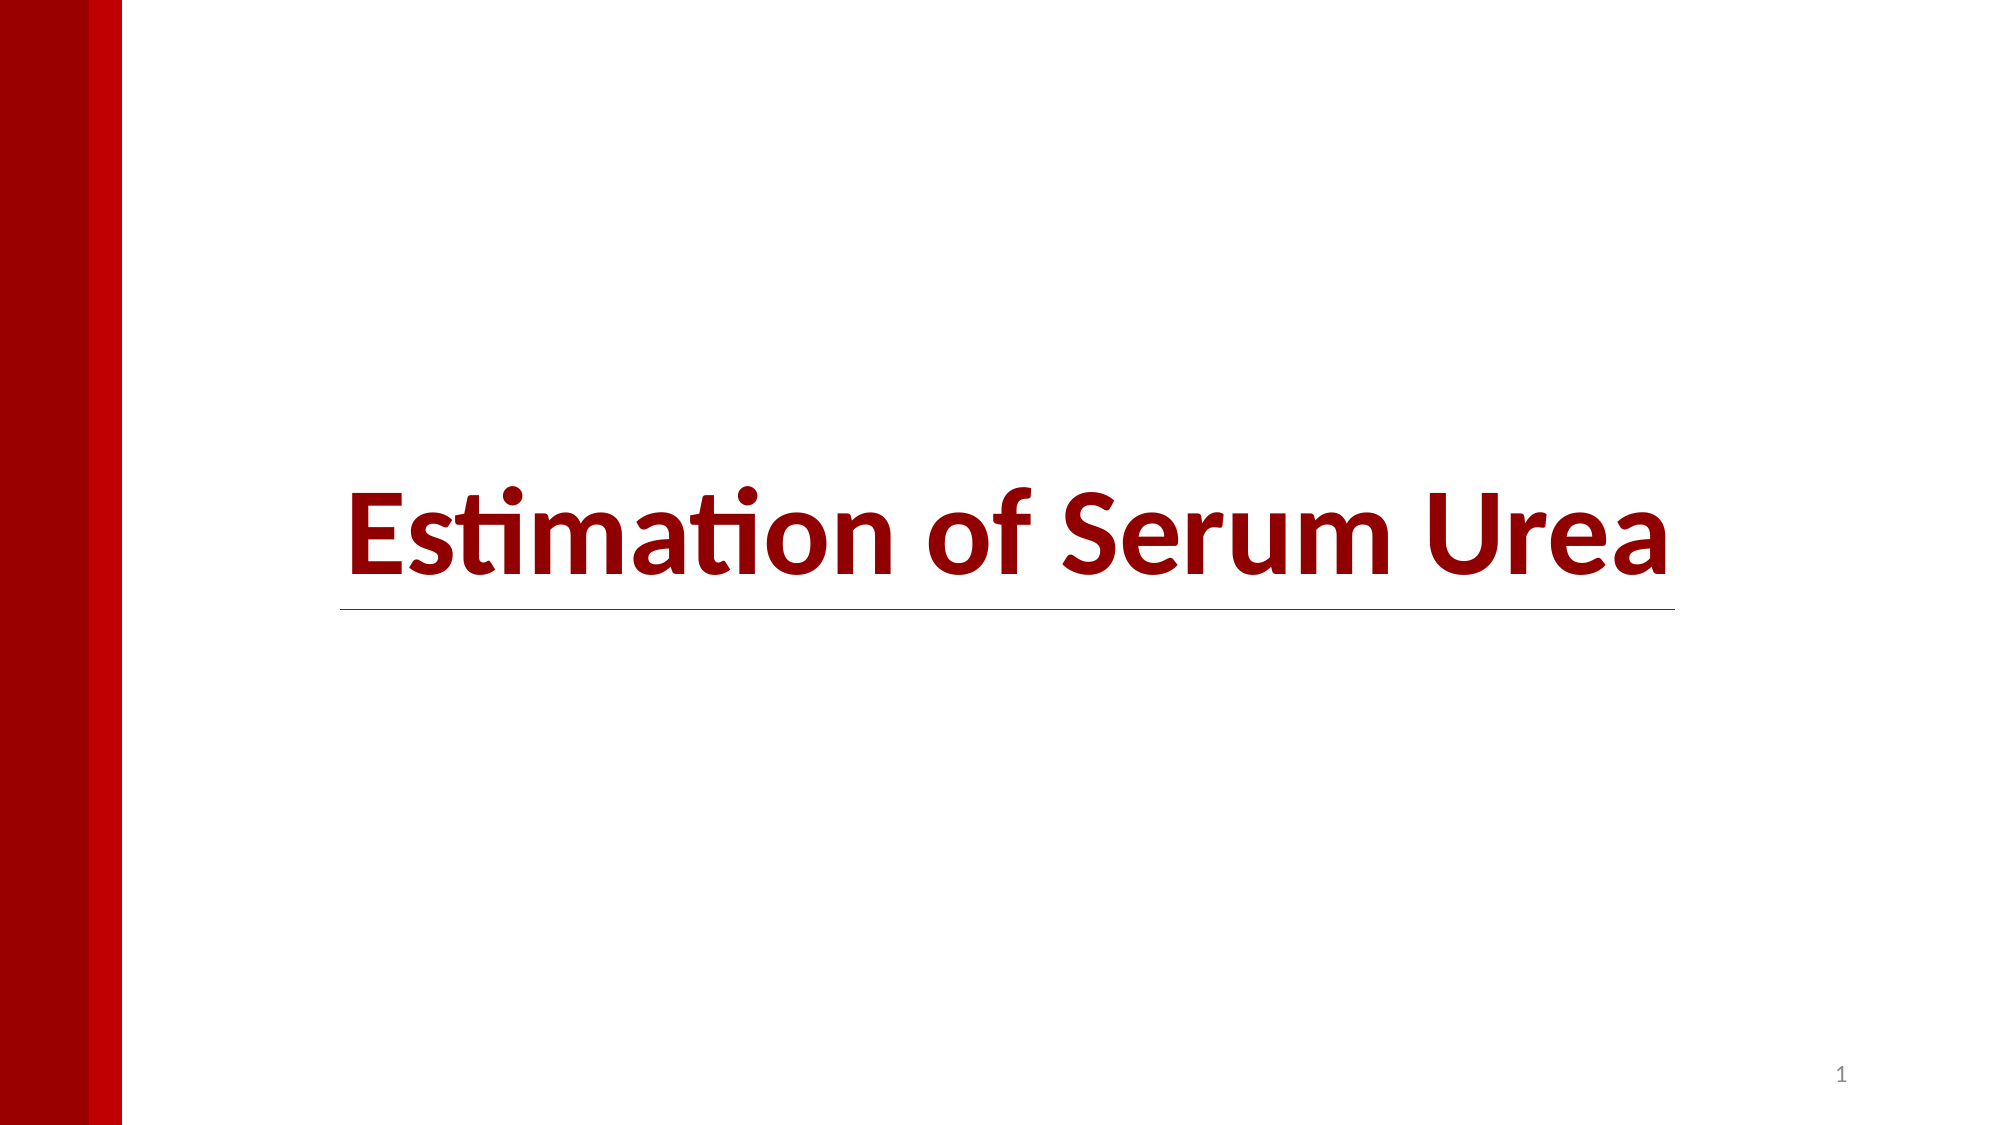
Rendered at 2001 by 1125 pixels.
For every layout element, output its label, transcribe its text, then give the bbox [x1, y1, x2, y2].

text_box [88, 0, 123, 1125]
title Estimation of Serum Urea [259, 217, 1760, 610]
slide_number 1 [1412, 1042, 1863, 1103]
text_box [0, 0, 88, 1125]
